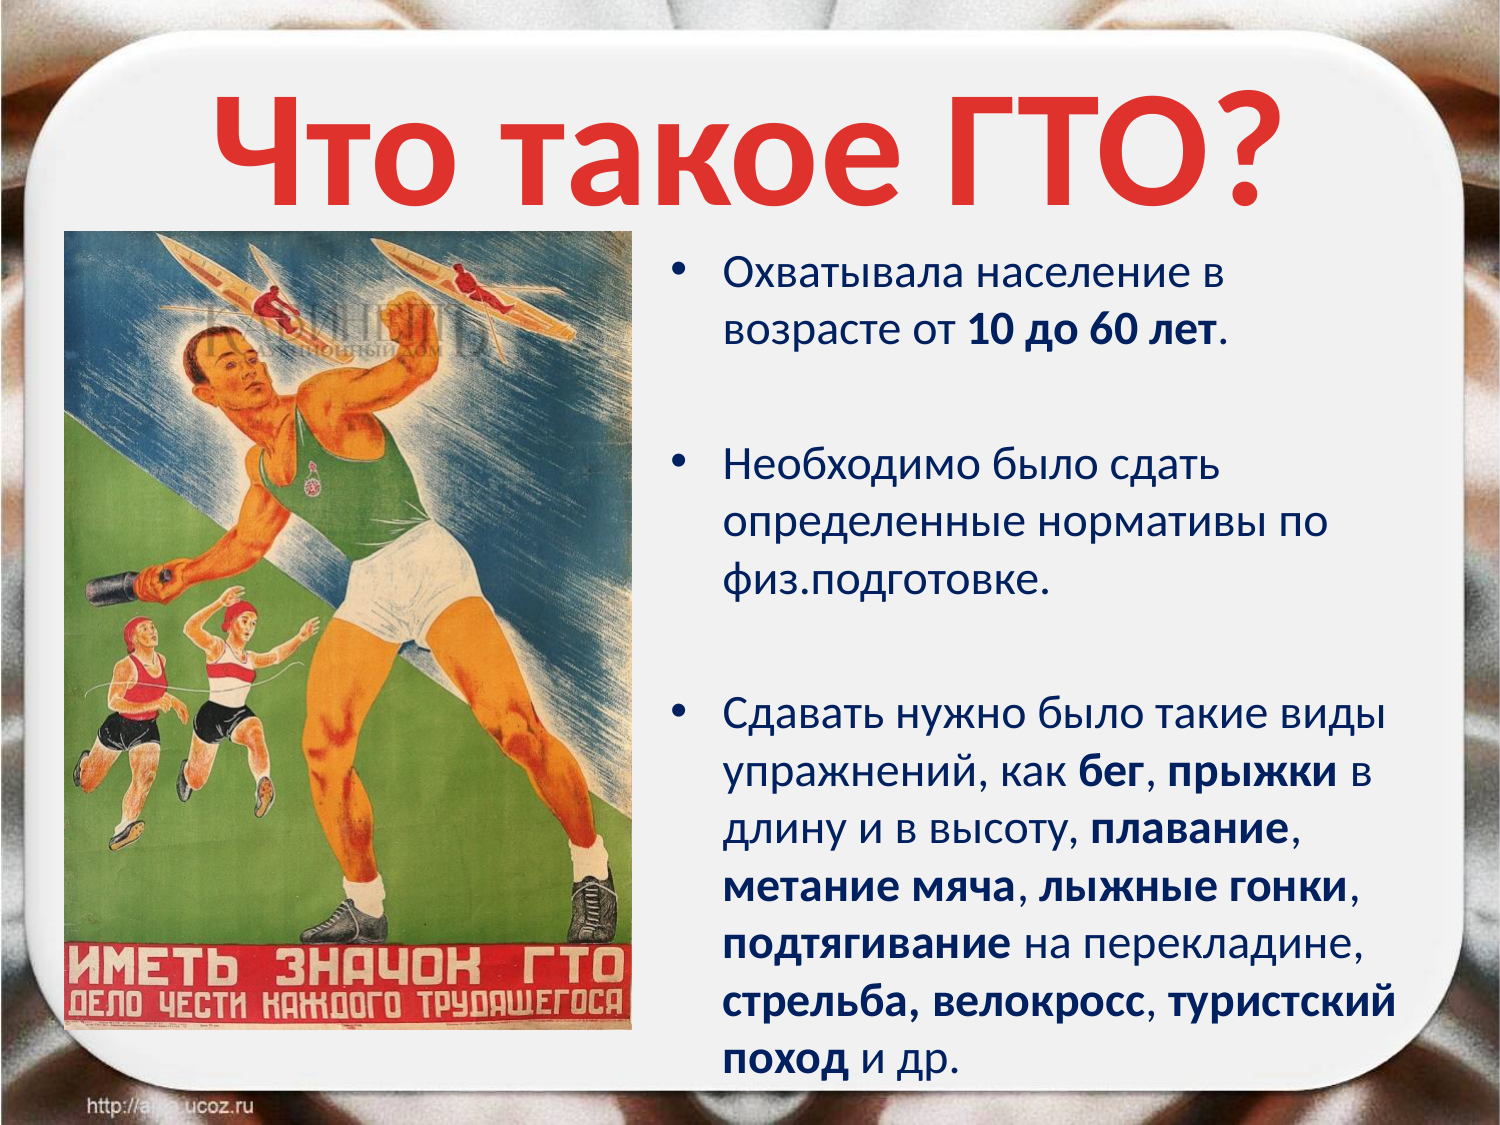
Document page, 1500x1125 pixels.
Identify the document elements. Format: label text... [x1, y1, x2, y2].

title Что такое ГТО? [75, 45, 1425, 233]
picture [0, 0, 1500, 1125]
list Охватывала население в возрасте от 10 до 60 лет. Необходимо было сдать определенные нормативы по физ.подготовке. Сдавать нужно было такие виды упражнений, как бег, прыжки в длину и в высоту, плавание, метание мяча, лыжные гонки, подтягивание на перекладине, стрельба, велокросс, туристский поход и др. [655, 231, 1425, 1106]
